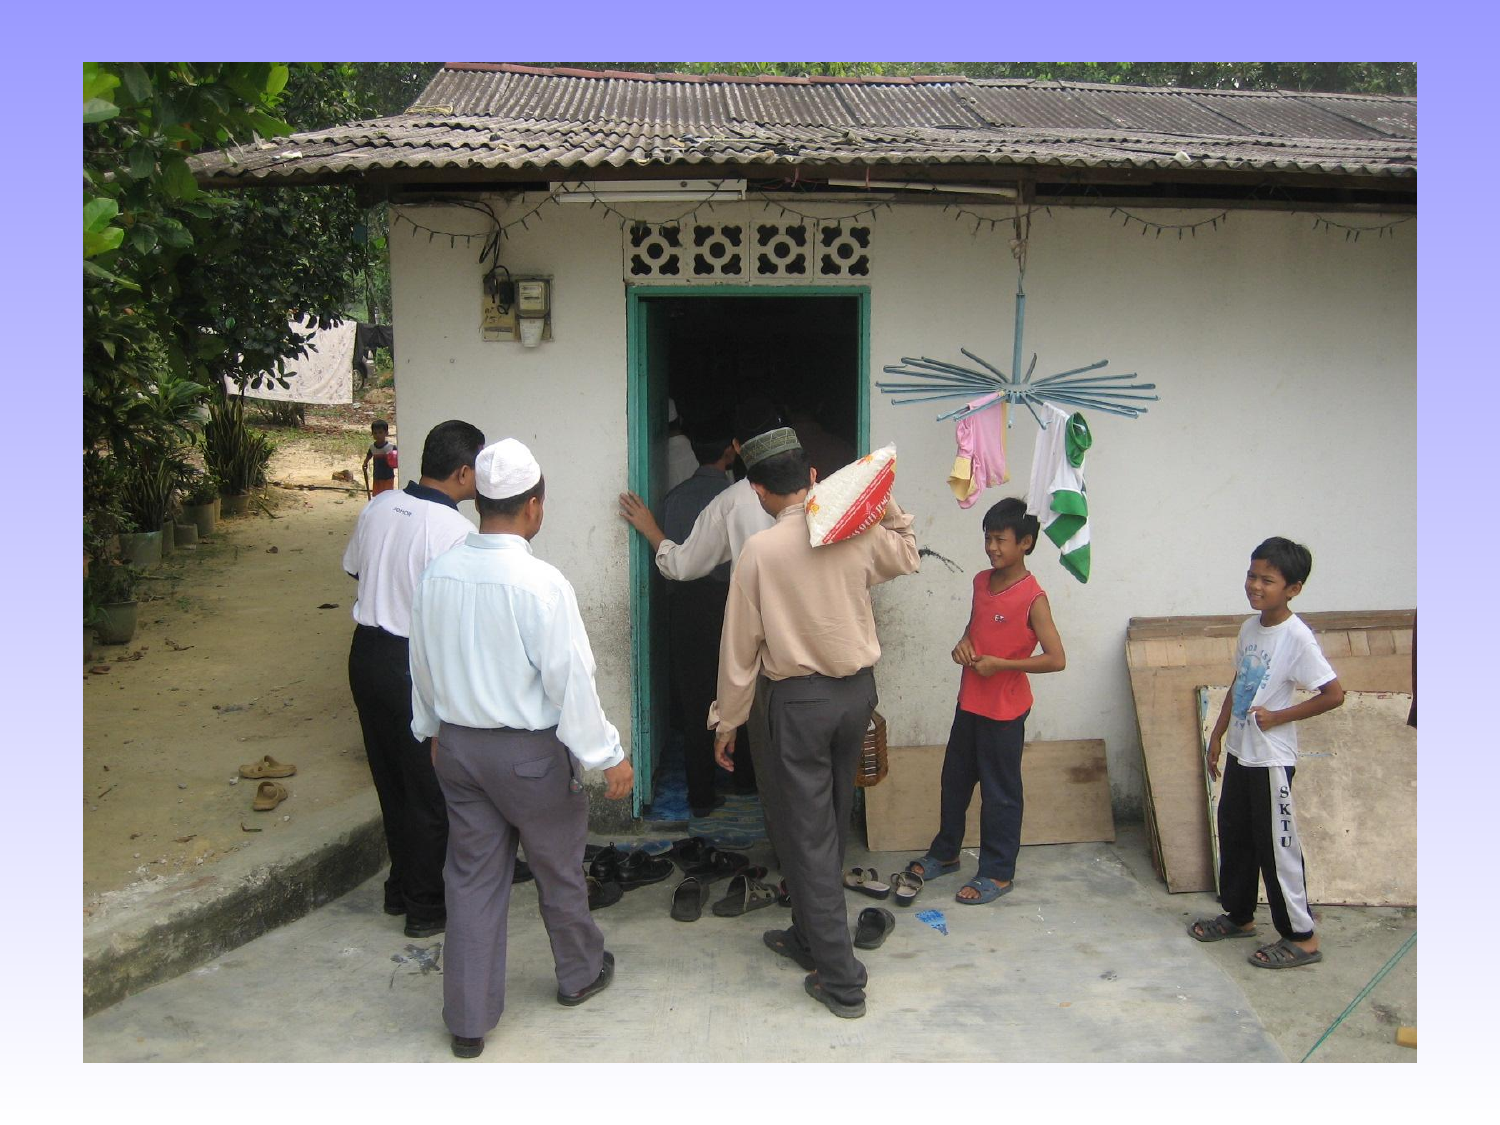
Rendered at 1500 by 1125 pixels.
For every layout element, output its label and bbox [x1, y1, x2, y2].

picture [83, 62, 1417, 1063]
